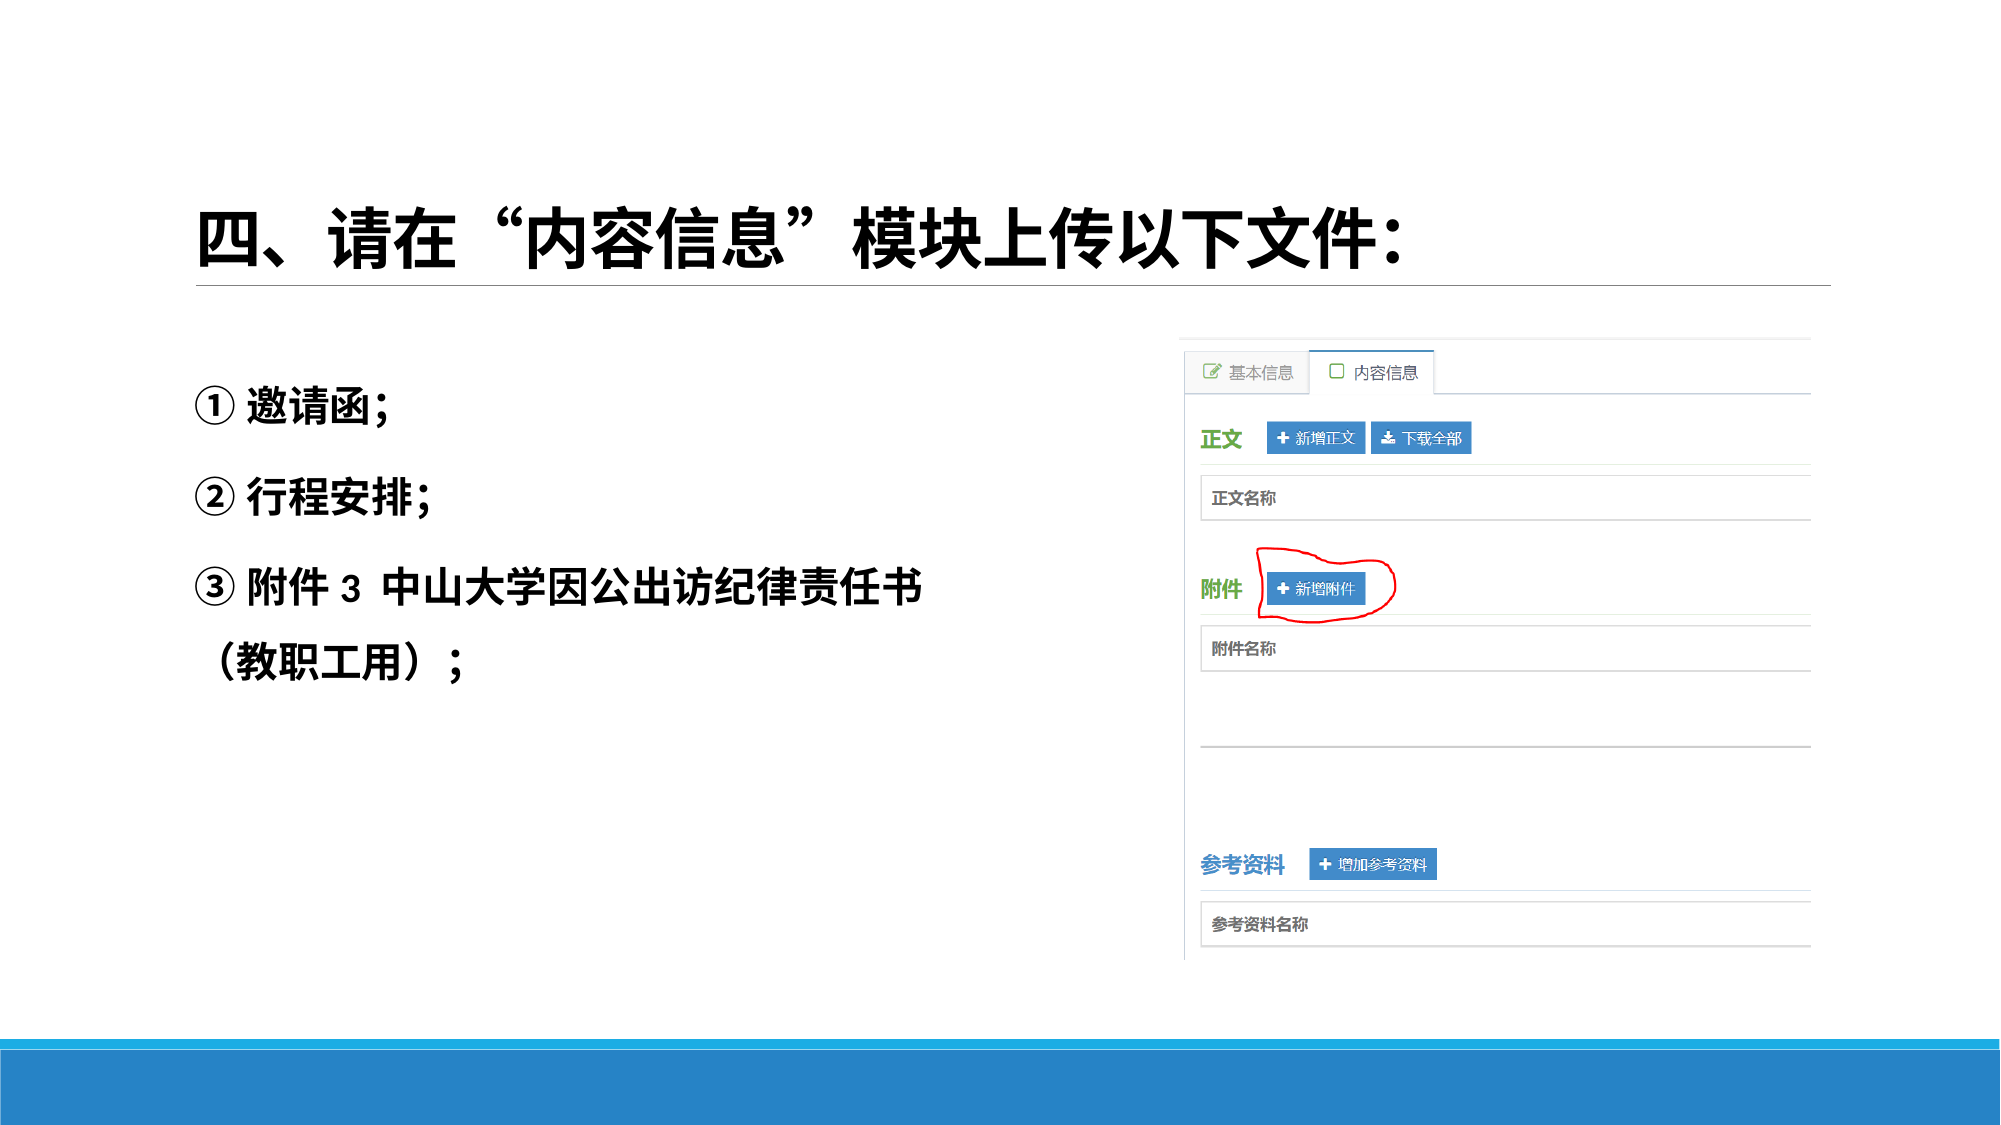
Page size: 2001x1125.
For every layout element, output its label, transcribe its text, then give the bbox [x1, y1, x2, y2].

title 四、请在“内容信息”模块上传以下文件： [180, 47, 1830, 285]
picture [1179, 337, 1811, 961]
text_box ①邀请函； ②行程安排； ③附件3 中山大学因公出访纪律责任书（教职工用）； [179, 347, 1005, 734]
